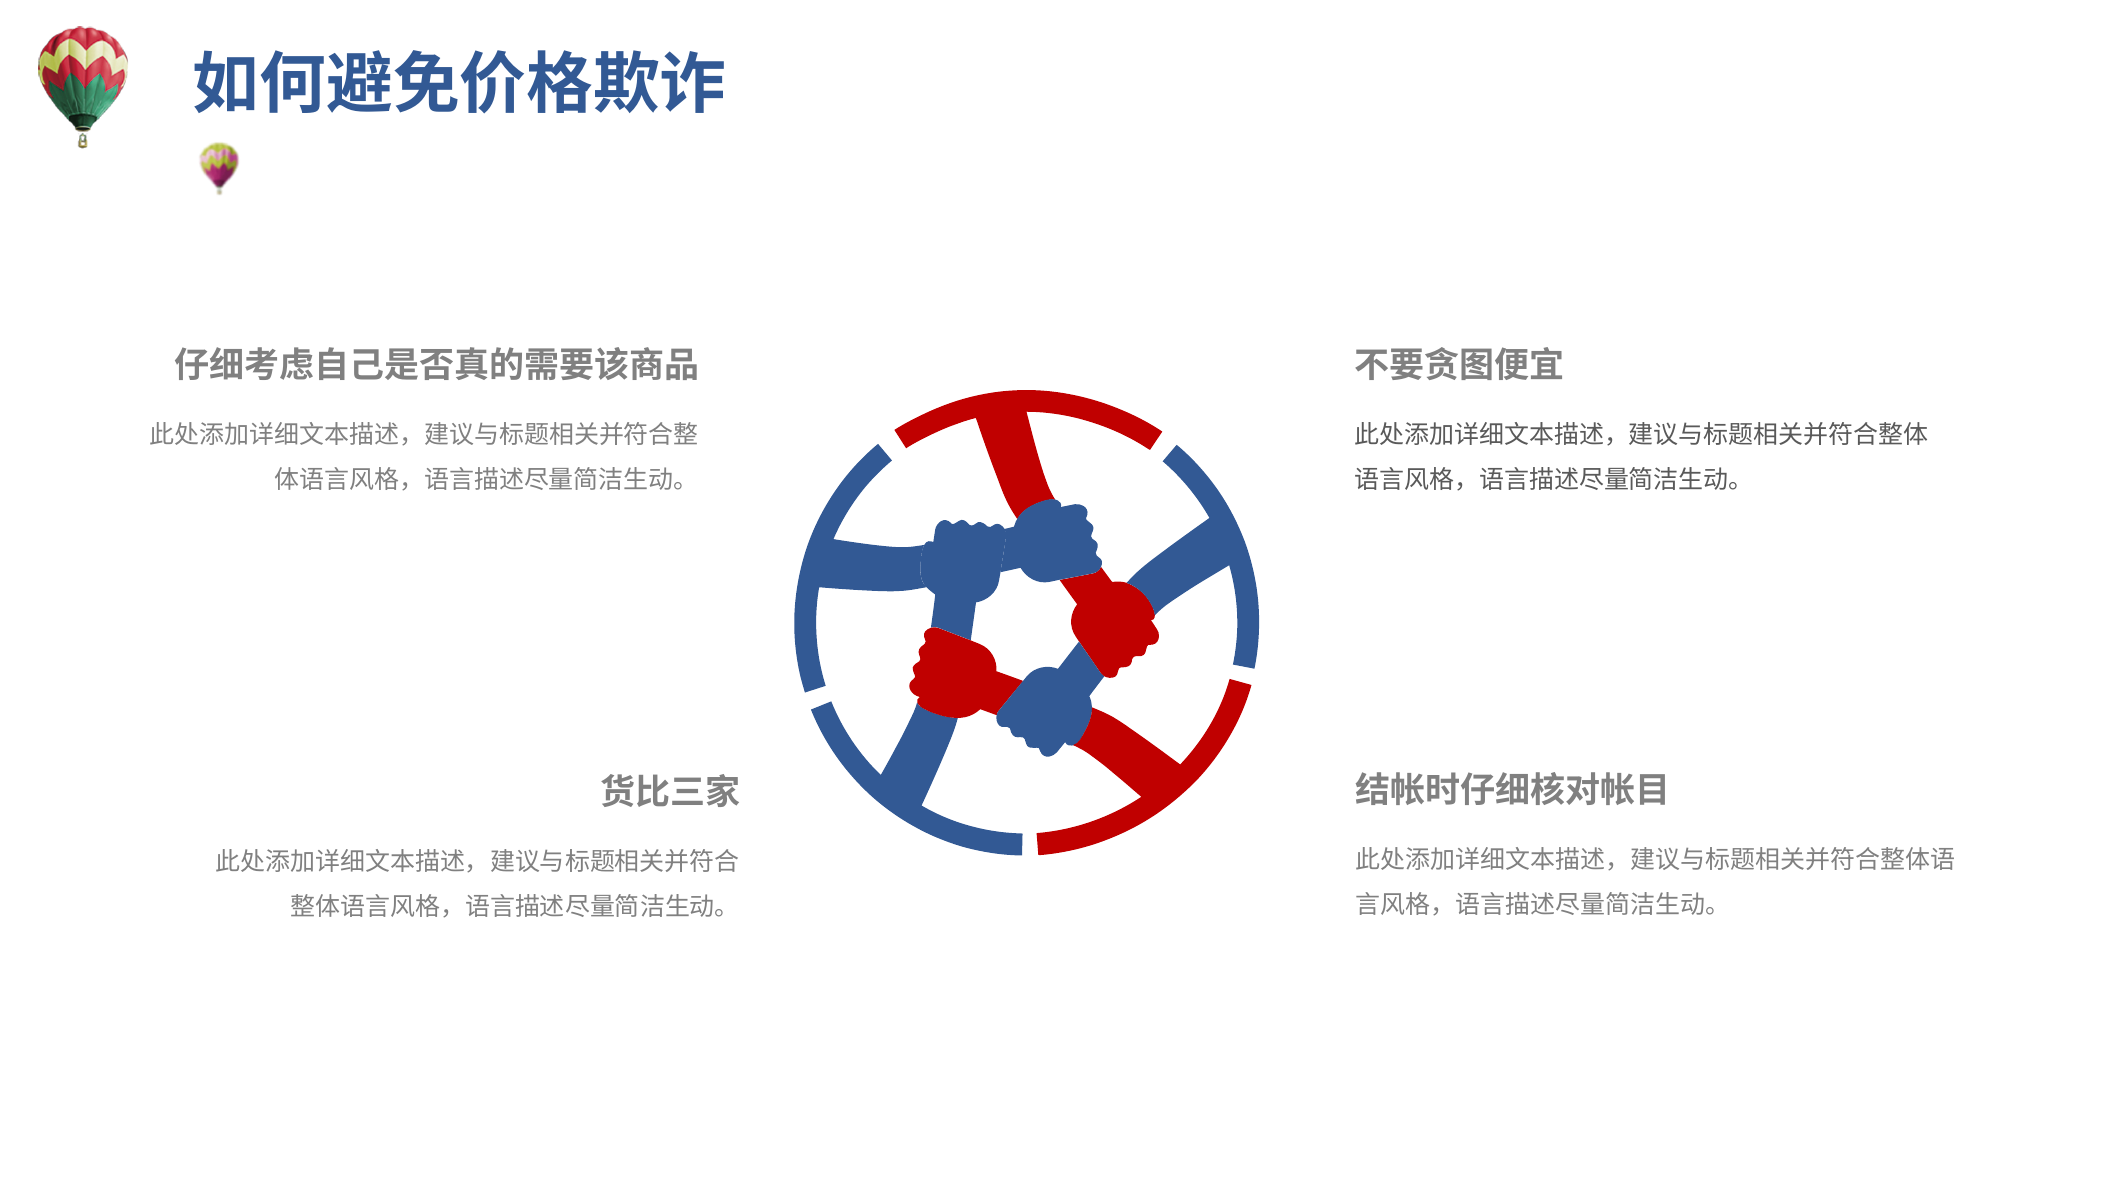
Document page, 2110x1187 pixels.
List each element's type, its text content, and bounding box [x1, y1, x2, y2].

text_box [1036, 678, 1252, 856]
text_box [920, 519, 1007, 640]
text_box [909, 627, 1022, 718]
text_box [894, 390, 1163, 519]
text_box [803, 344, 1067, 556]
text_box [810, 701, 1023, 856]
text_box [794, 443, 926, 693]
picture [38, 26, 241, 197]
text_box 结帐时仔细核对帐目 此处添加详细文本描述，建议与标题相关并符合整体语言风格，语言描述尽量简洁生动。 [1339, 774, 1976, 943]
text_box 仔细考虑自己是否真的需要该商品 此处添加详细文本描述，建议与标题相关并符合整体语言风格，语言描述尽量简洁生动。 [121, 349, 716, 519]
text_box [1059, 567, 1159, 678]
text_box 不要贪图便宜 此处添加详细文本描述，建议与标题相关并符合整体语言风格，语言描述尽量简洁生动。 [1338, 349, 1965, 519]
text_box 货比三家 此处添加详细文本描述，建议与标题相关并符合整体语言风格，语言描述尽量简洁生动。 [183, 776, 757, 946]
text_box 如何避免价格欺诈 [177, 33, 996, 129]
text_box [1001, 499, 1102, 583]
text_box [971, 569, 1078, 680]
text_box [1027, 398, 1306, 763]
text_box [923, 691, 1251, 902]
text_box [1126, 444, 1260, 669]
text_box [996, 641, 1105, 757]
text_box [753, 588, 960, 847]
